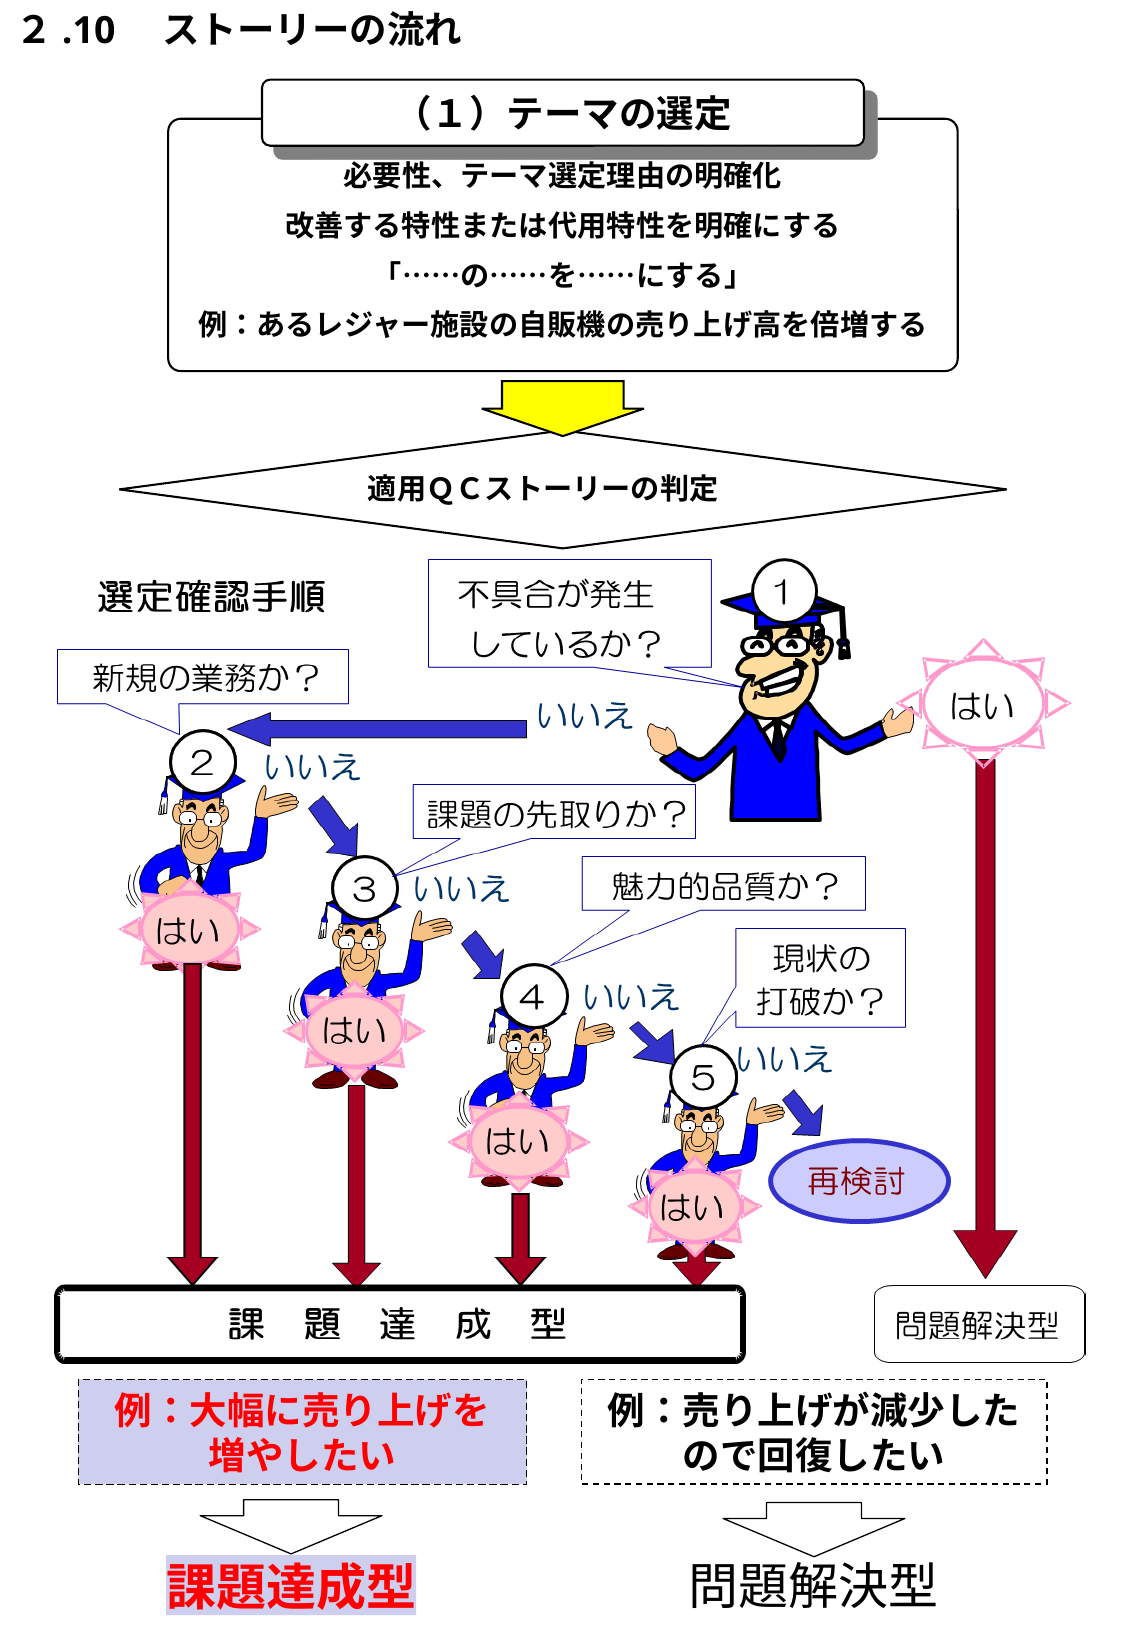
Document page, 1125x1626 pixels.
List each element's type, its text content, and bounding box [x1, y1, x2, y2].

text_box [723, 1502, 905, 1557]
text_box 例：売り上げが減少した ので回復したい [581, 1379, 1047, 1485]
text_box [877, 118, 958, 372]
text_box 問題解決型 [688, 1554, 939, 1615]
text_box （１）テーマの選定 [261, 79, 865, 146]
text_box ２.10 ストーリーの流れ [15, 5, 500, 51]
text_box 例：大幅に売り上げを 増やしたい [78, 1379, 527, 1485]
text_box [119, 432, 1007, 549]
picture [54, 558, 1086, 1366]
text_box [200, 1499, 382, 1554]
text_box [481, 399, 644, 437]
text_box 必要性、テーマ選定理由の明確化 改善する特性または代用特性を明確にする 「……の……を……にする」 例：あるレジャー施設の自販機の売り上げ高を倍増する [182, 150, 944, 399]
text_box 課題達成型 [166, 1555, 417, 1616]
text_box 適用ＱＣストーリーの判定 [352, 462, 810, 513]
text_box [168, 118, 274, 372]
